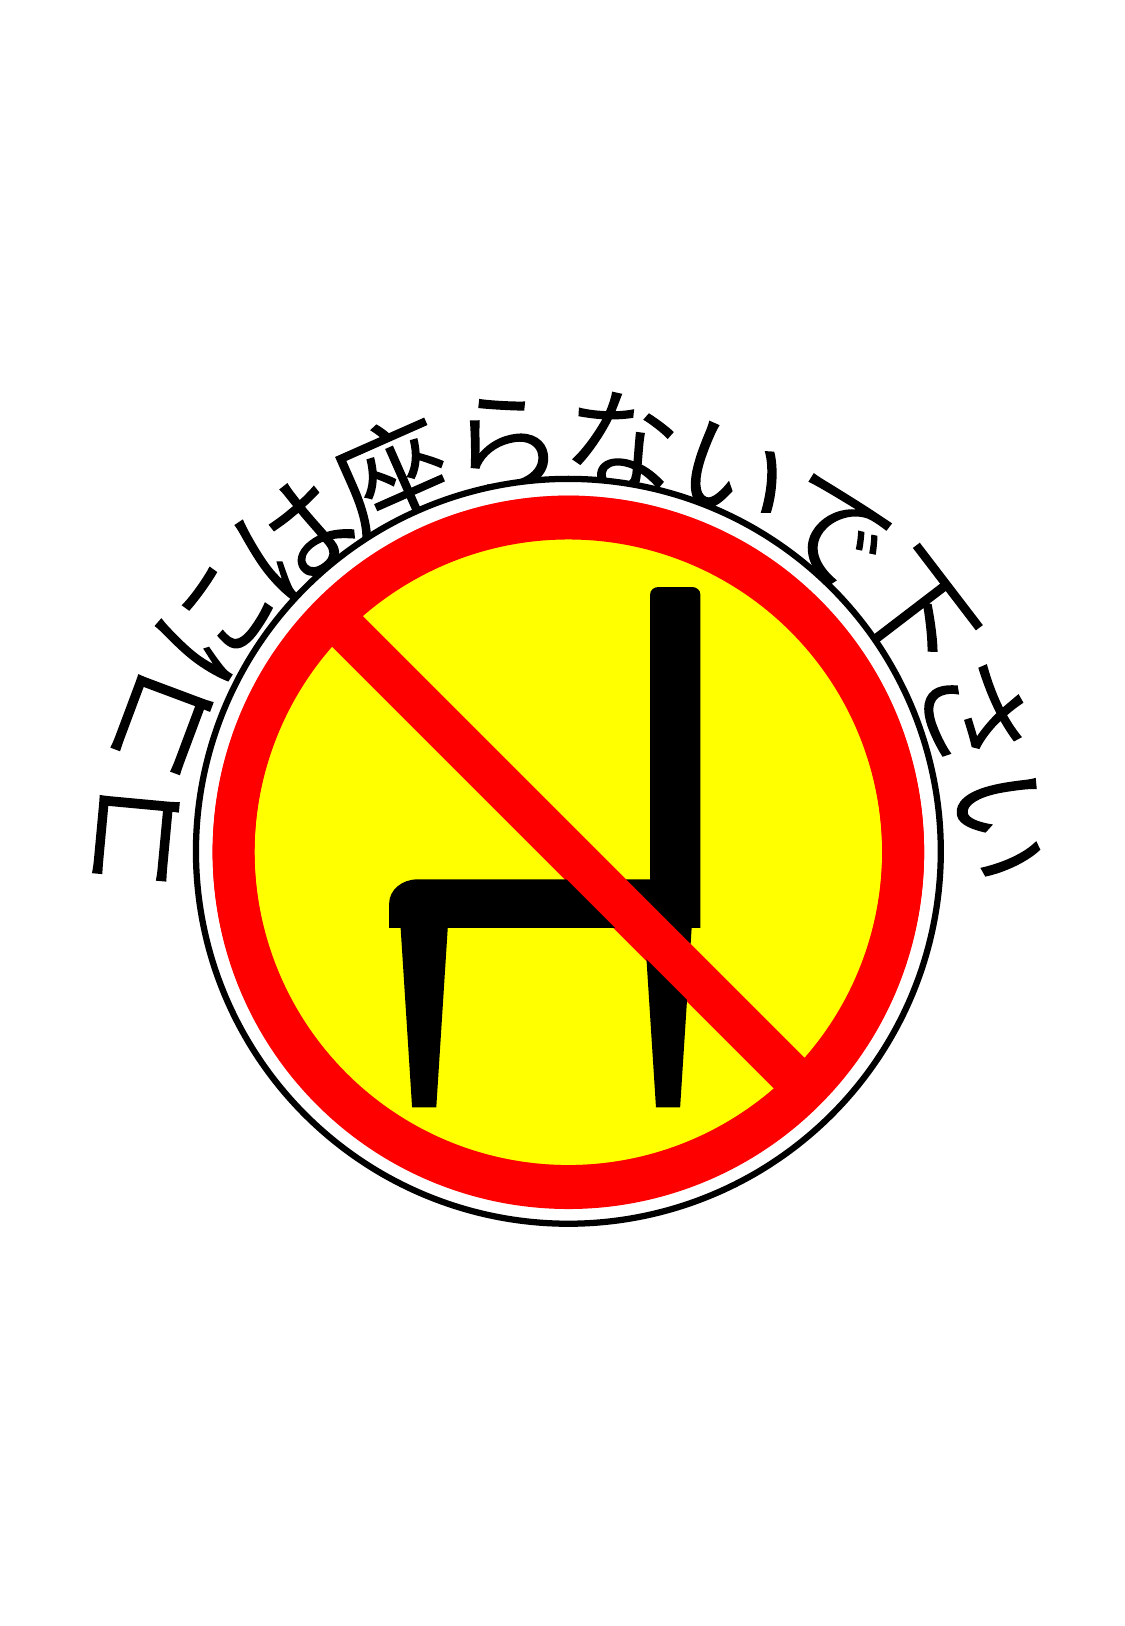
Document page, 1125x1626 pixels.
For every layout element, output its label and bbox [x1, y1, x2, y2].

text_box [195, 478, 942, 1224]
